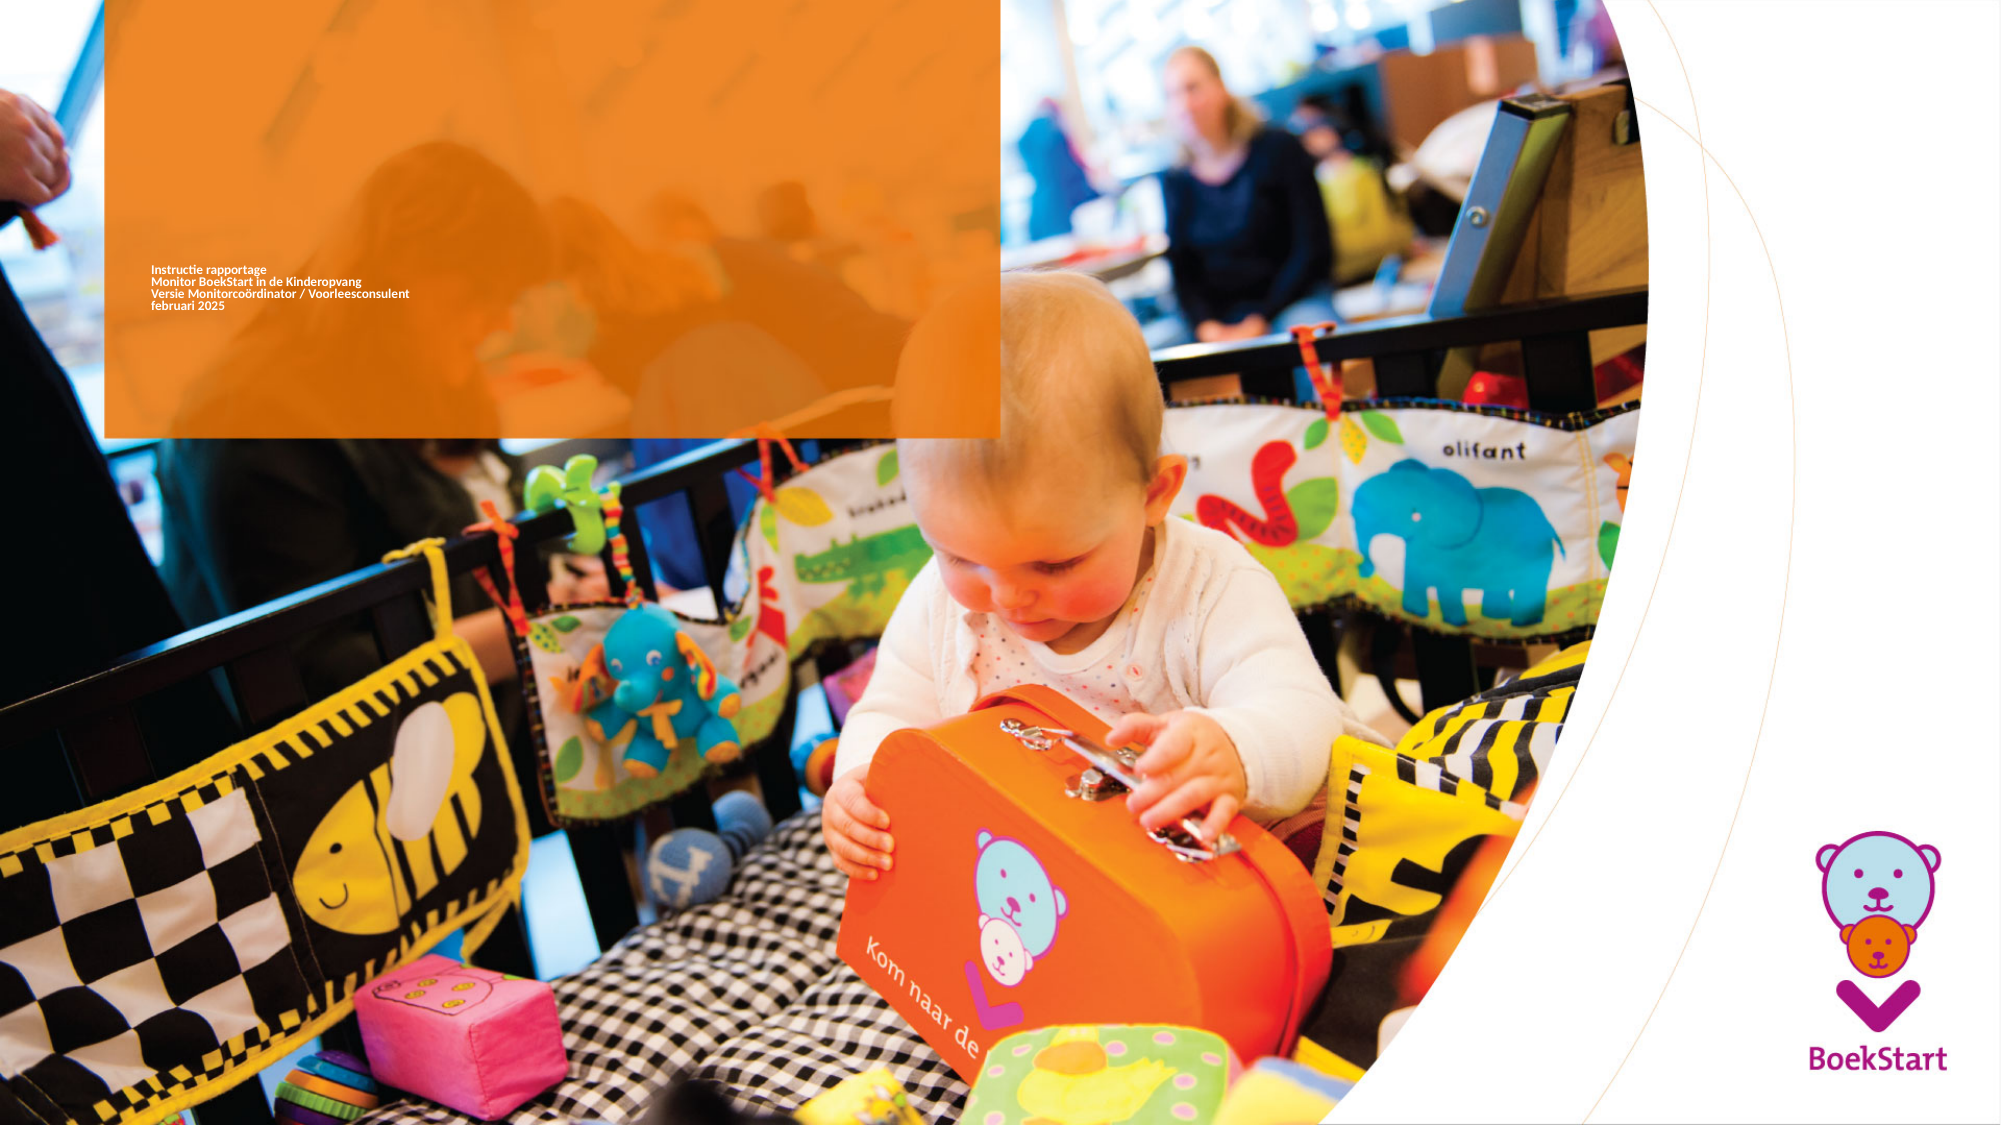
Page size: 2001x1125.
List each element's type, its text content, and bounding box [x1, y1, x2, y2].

picture [0, 0, 2001, 1125]
title Instructie rapportage Monitor BoekStart in de Kinderopvang Versie Monitorcoördinator / Voorleesconsulent februari 2025 [136, 97, 959, 334]
